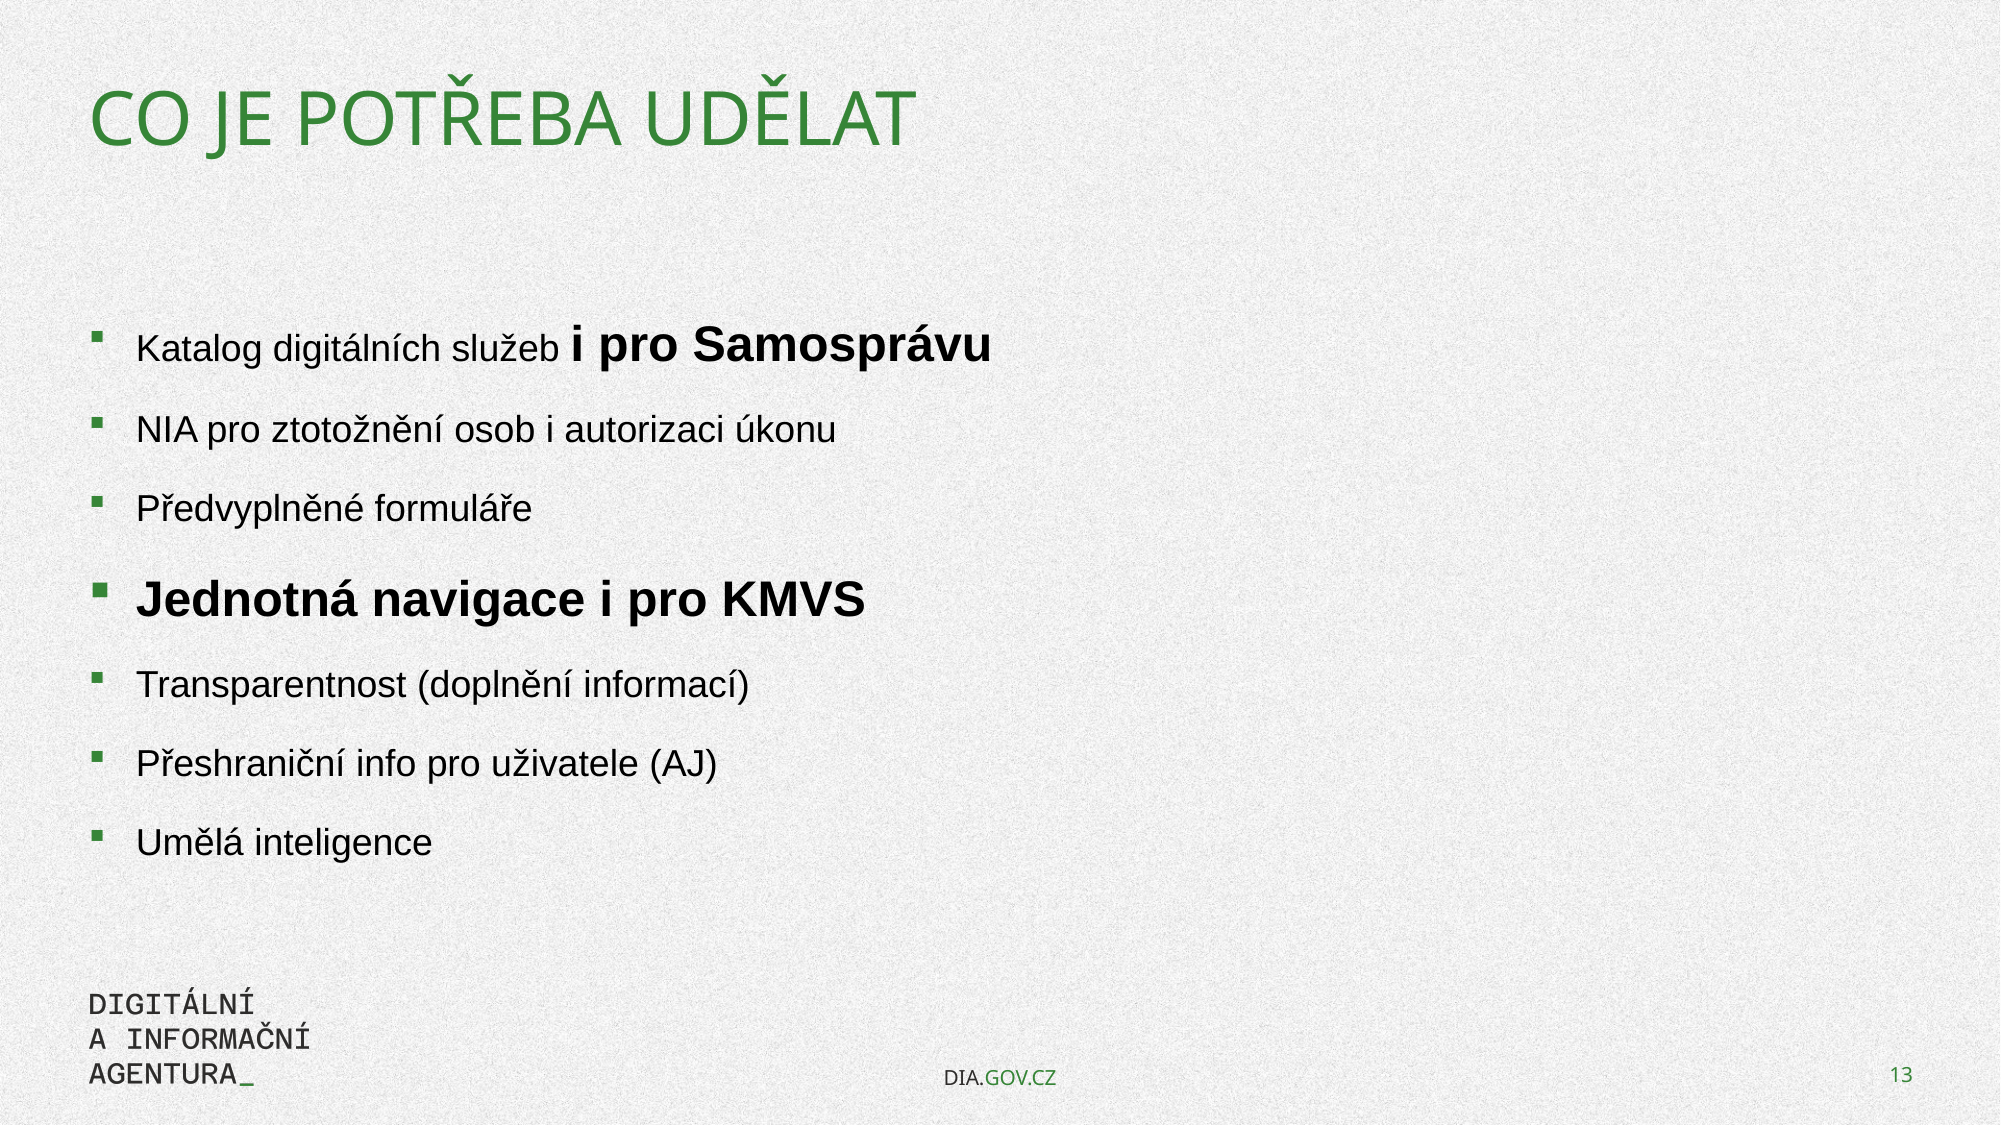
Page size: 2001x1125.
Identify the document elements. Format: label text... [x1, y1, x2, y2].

picture [0, 0, 2001, 1125]
slide_number 13 [1612, 1037, 1928, 1098]
title Co je potřeba udělat [88, 70, 1912, 284]
footer DIA.GOV.CZ [558, 1037, 1442, 1098]
list Katalog digitálních služeb i pro Samosprávu NIA pro ztotožnění osob i autorizaci úkonu Předvyplněné formuláře Jednotná navigace i pro KMVS Transparentnost (doplnění informací) Přeshraniční info pro uživatele (AJ) Umělá inteligence [88, 299, 1912, 980]
